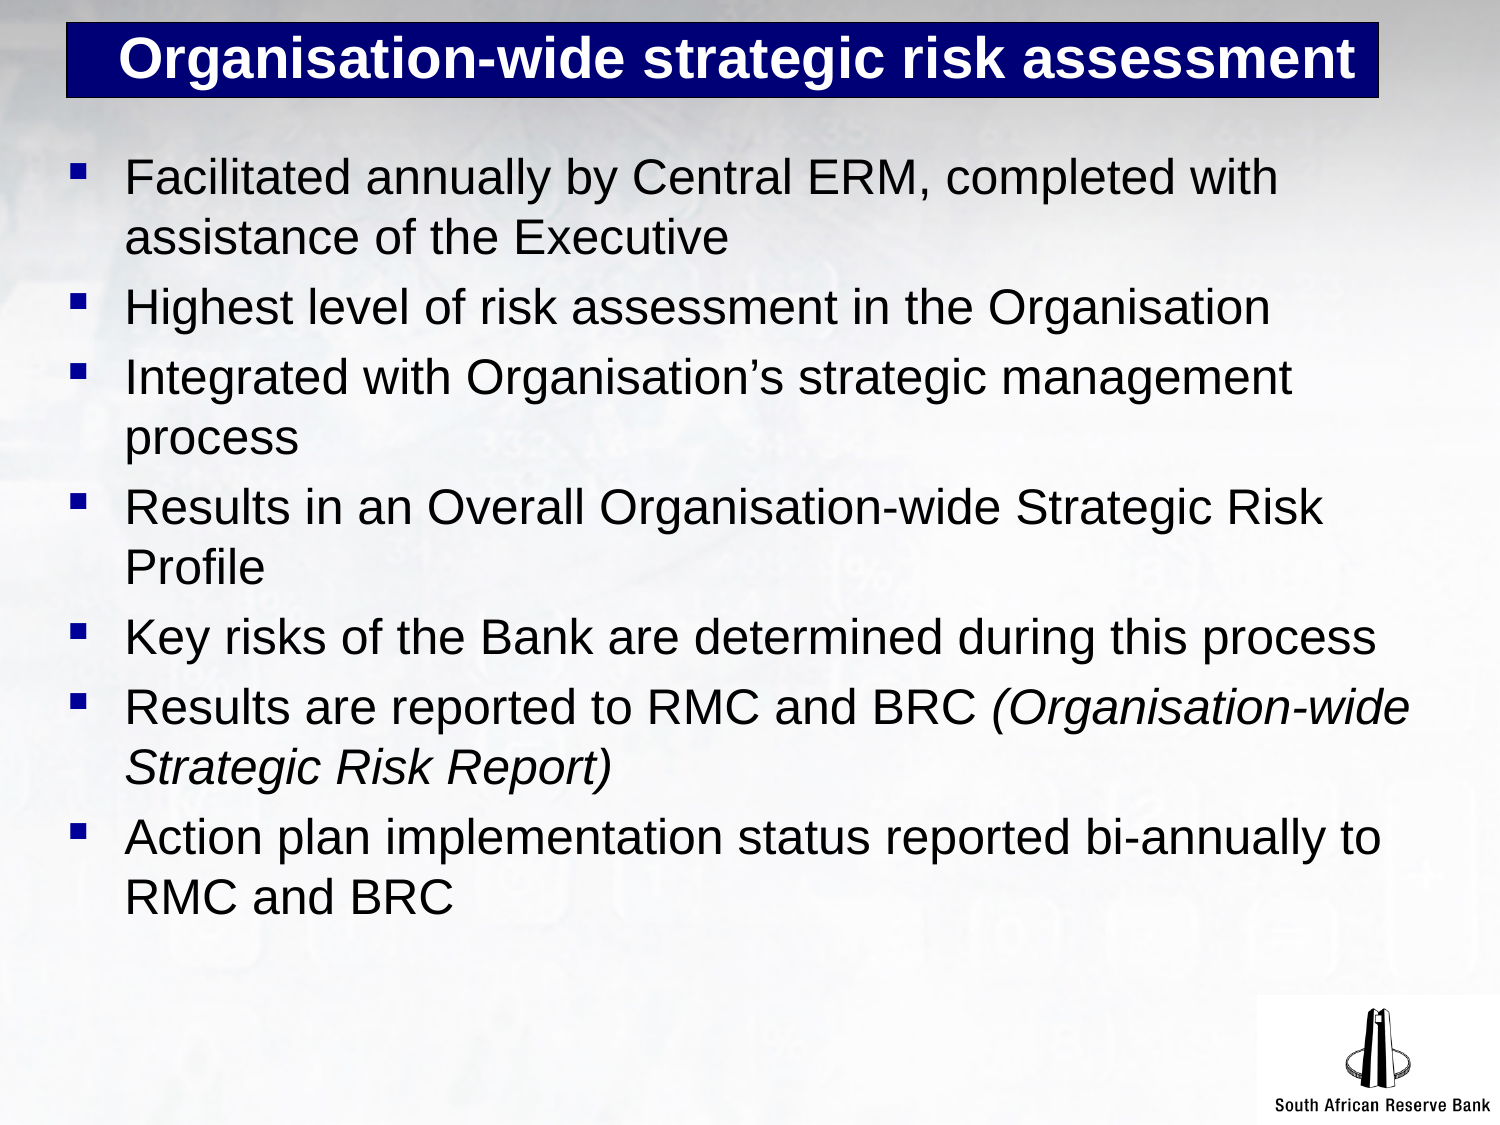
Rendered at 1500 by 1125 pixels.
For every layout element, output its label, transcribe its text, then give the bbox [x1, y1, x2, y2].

list Facilitated annually by Central ERM, completed with assistance of the Executive Highest level of risk assessment in the Organisation Integrated with Organisation’s strategic management process Results in an Overall Organisation-wide Strategic Risk Profile Key risks of the Bank are determined during this process Results are reported to RMC and BRC (Organisation-wide Strategic Risk Report) Action plan implementation status reported bi-annually to RMC and BRC [52, 136, 1451, 1011]
picture [0, 0, 1500, 1125]
title Organisation-wide strategic risk assessment [66, 22, 1379, 98]
